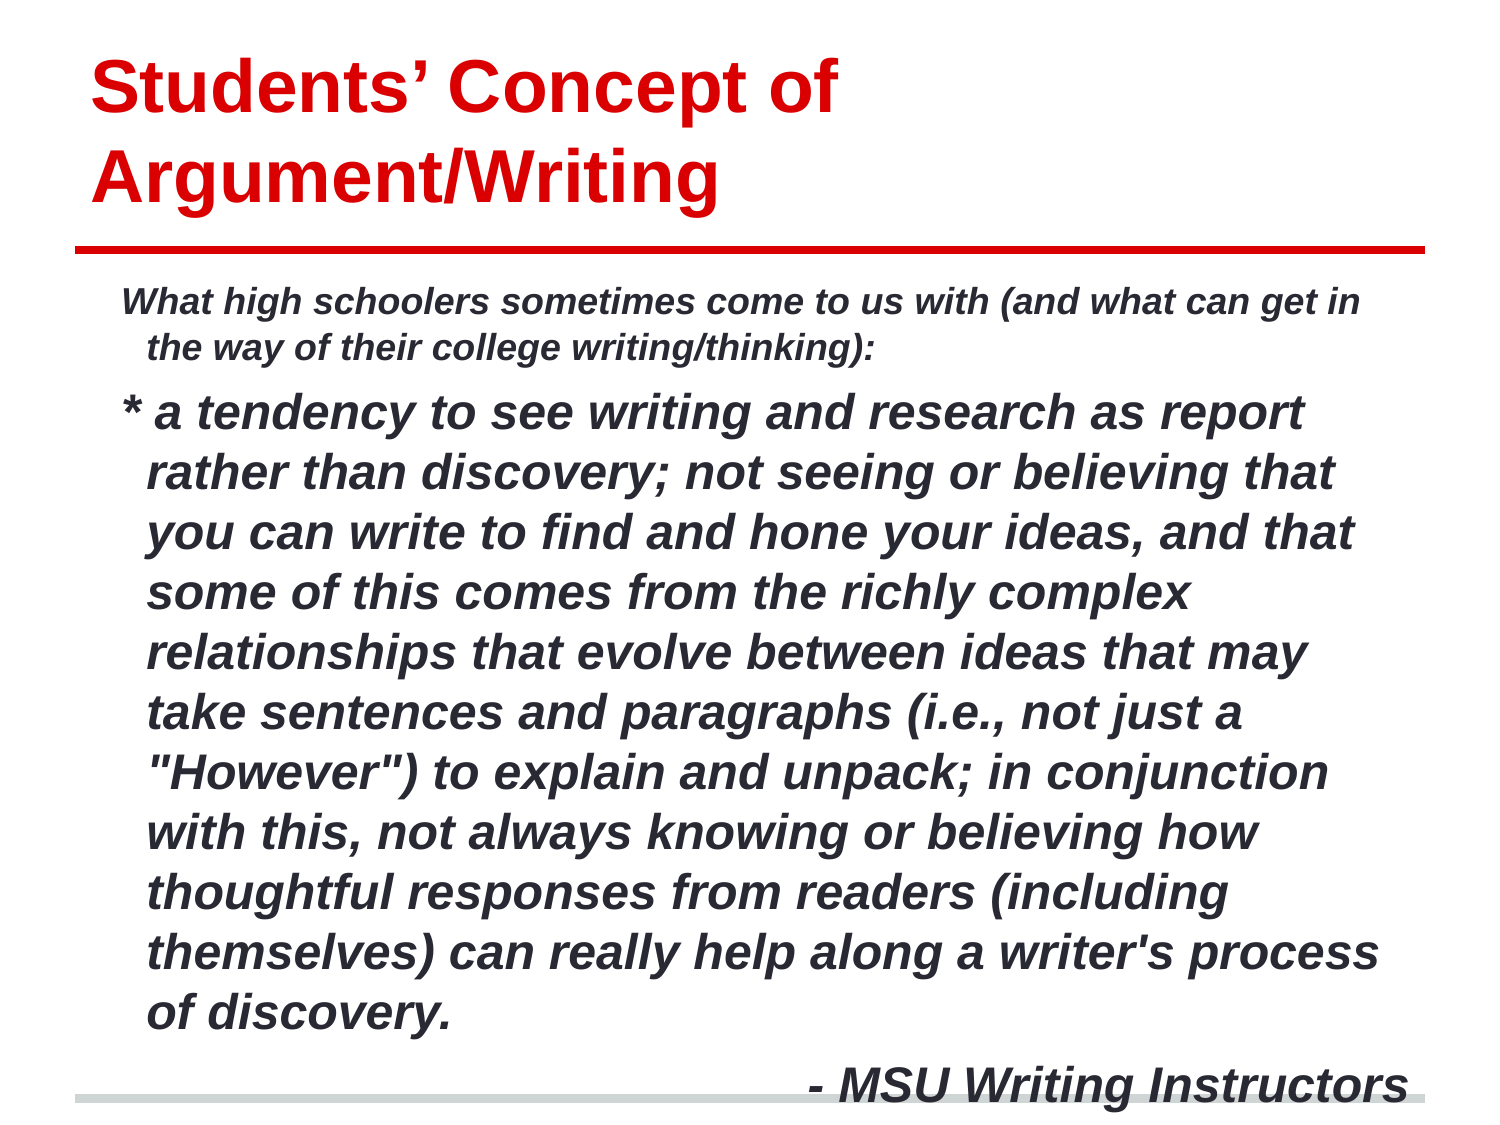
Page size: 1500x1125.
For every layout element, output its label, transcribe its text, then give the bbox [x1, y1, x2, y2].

title Students’ Concept of Argument/Writing [75, 45, 1425, 233]
list What high schoolers sometimes come to us with (and what can get in the way of their college writing/thinking): * a tendency to see writing and research as report rather than discovery; not seeing or believing that you can write to find and hone your ideas, and that some of this comes from the richly complex relationships that evolve between ideas that may take sentences and paragraphs (i.e., not just a "However") to explain and unpack; in conjunction with this, not always knowing or believing how thoughtful responses from readers (including themselves) can really help along a writer's process of discovery. - MSU Writing Instructors [75, 262, 1425, 1078]
